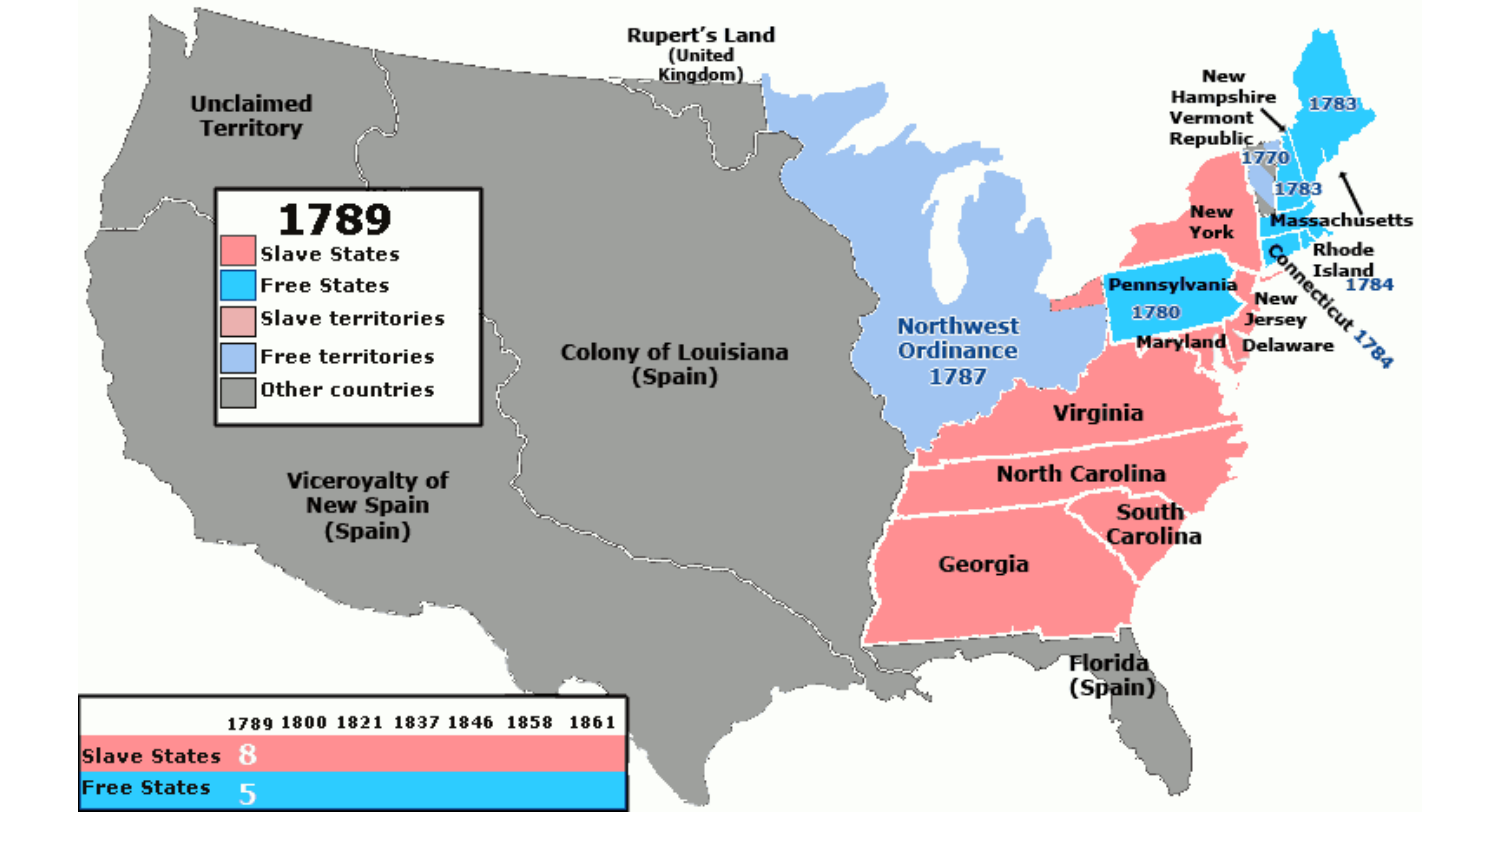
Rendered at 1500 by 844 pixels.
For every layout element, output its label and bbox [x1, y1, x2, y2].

picture [78, 0, 1422, 813]
